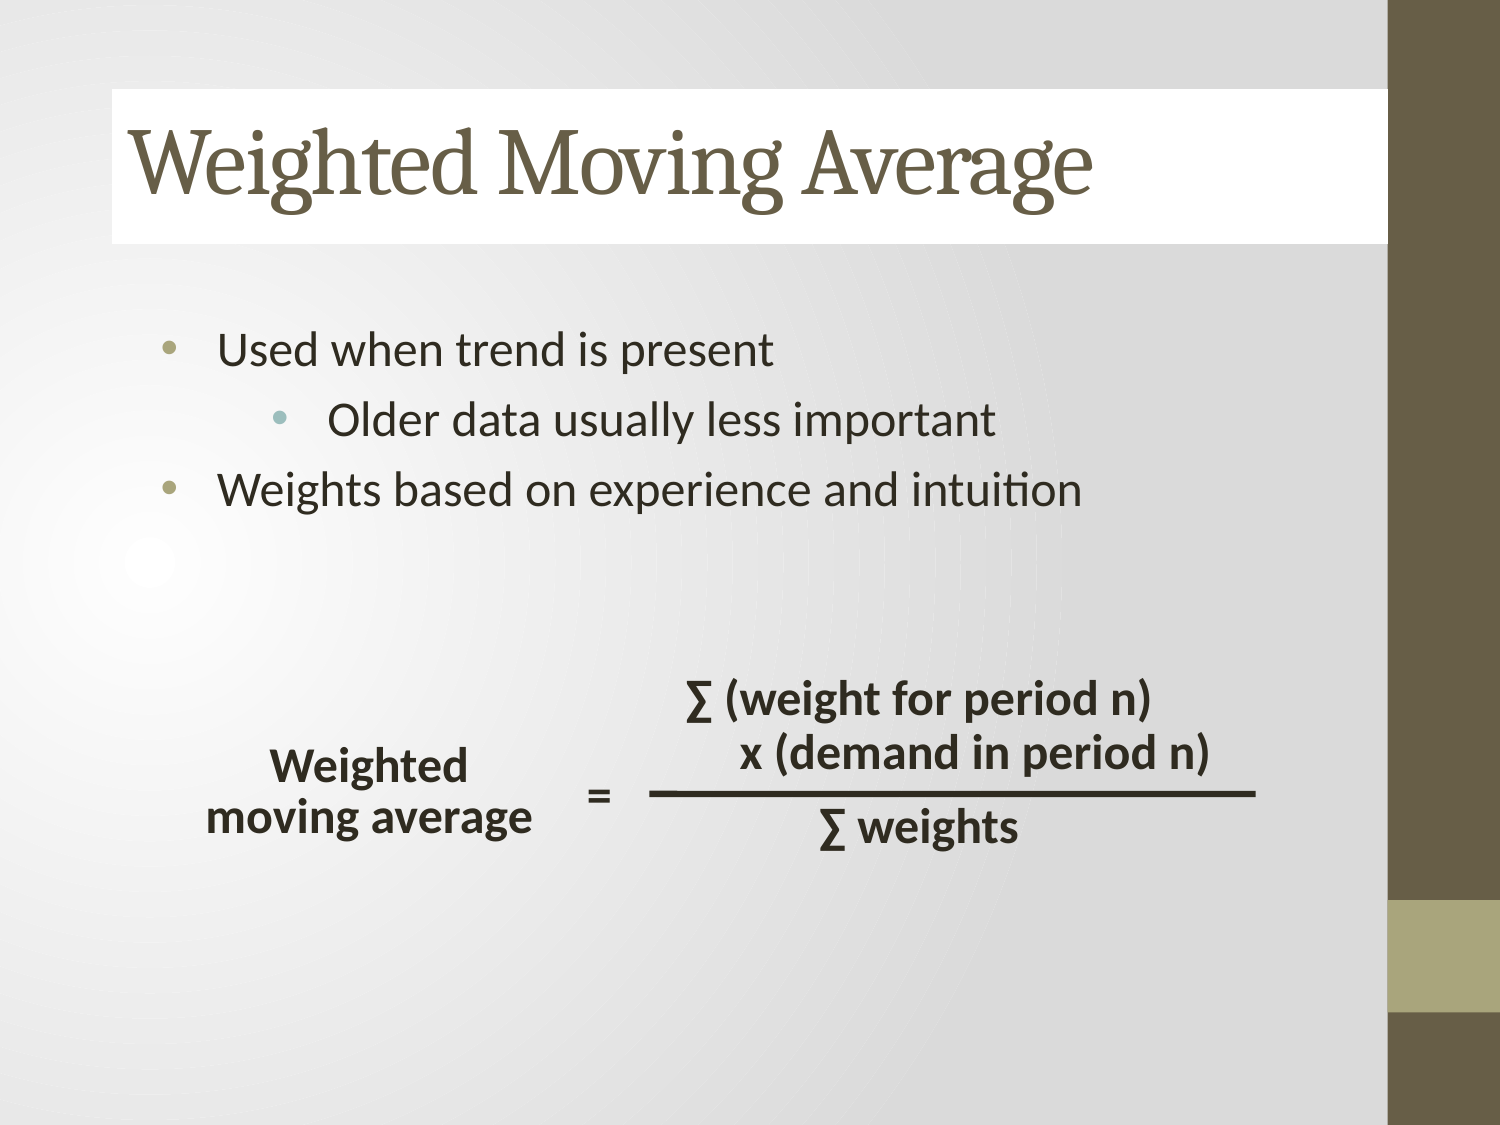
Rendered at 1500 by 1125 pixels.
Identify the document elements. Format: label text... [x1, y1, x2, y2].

list Used when trend is present Older data usually less important Weights based on experience and intuition [145, 309, 1355, 687]
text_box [186, 664, 1257, 870]
title Weighted Moving Average [112, 89, 1388, 244]
